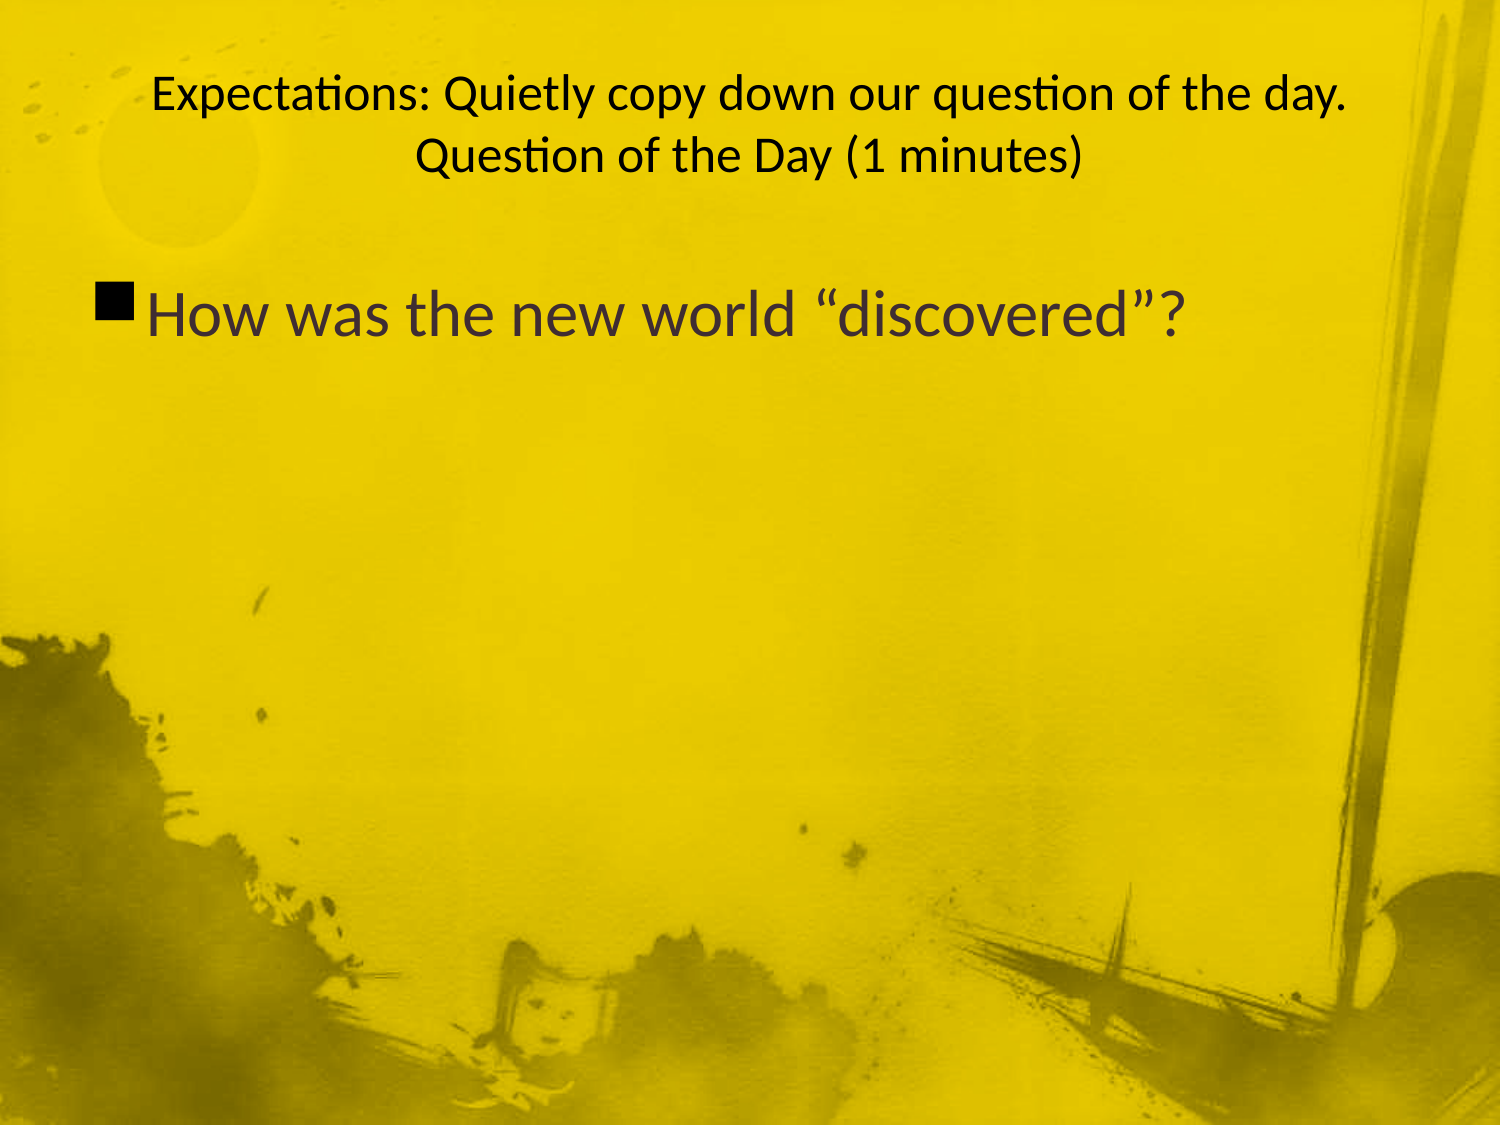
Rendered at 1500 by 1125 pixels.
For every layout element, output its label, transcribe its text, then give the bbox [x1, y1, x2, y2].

list How was the new world “discovered”? [75, 262, 1425, 1005]
title Expectations: Quietly copy down our question of the day. Question of the Day (1 minutes) [75, 50, 1425, 193]
